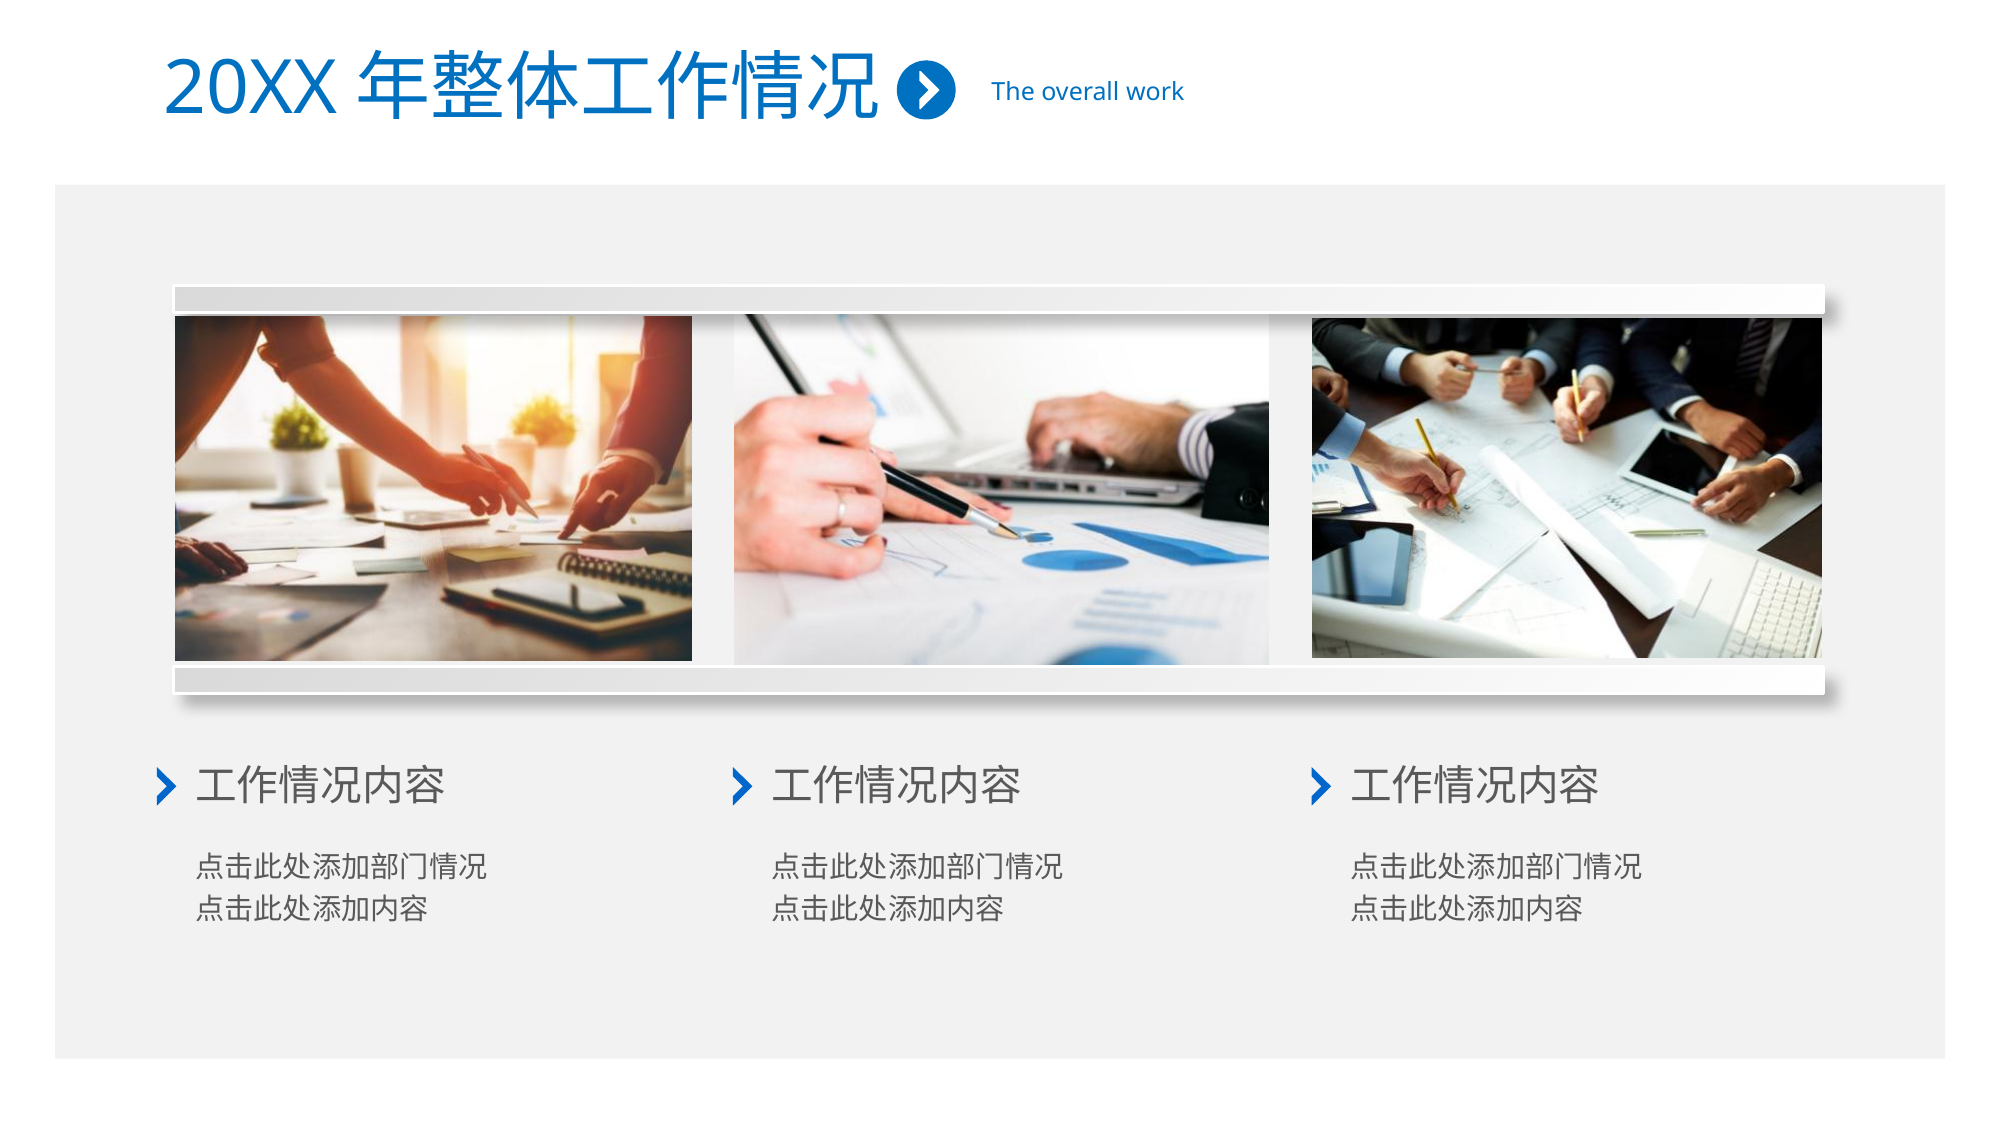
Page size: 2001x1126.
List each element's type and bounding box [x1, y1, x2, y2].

text_box [173, 285, 1824, 694]
text_box [732, 751, 1164, 934]
text_box [156, 751, 588, 934]
text_box [1311, 751, 1742, 934]
text_box [114, 30, 1353, 138]
text_box [53, 183, 1947, 1061]
